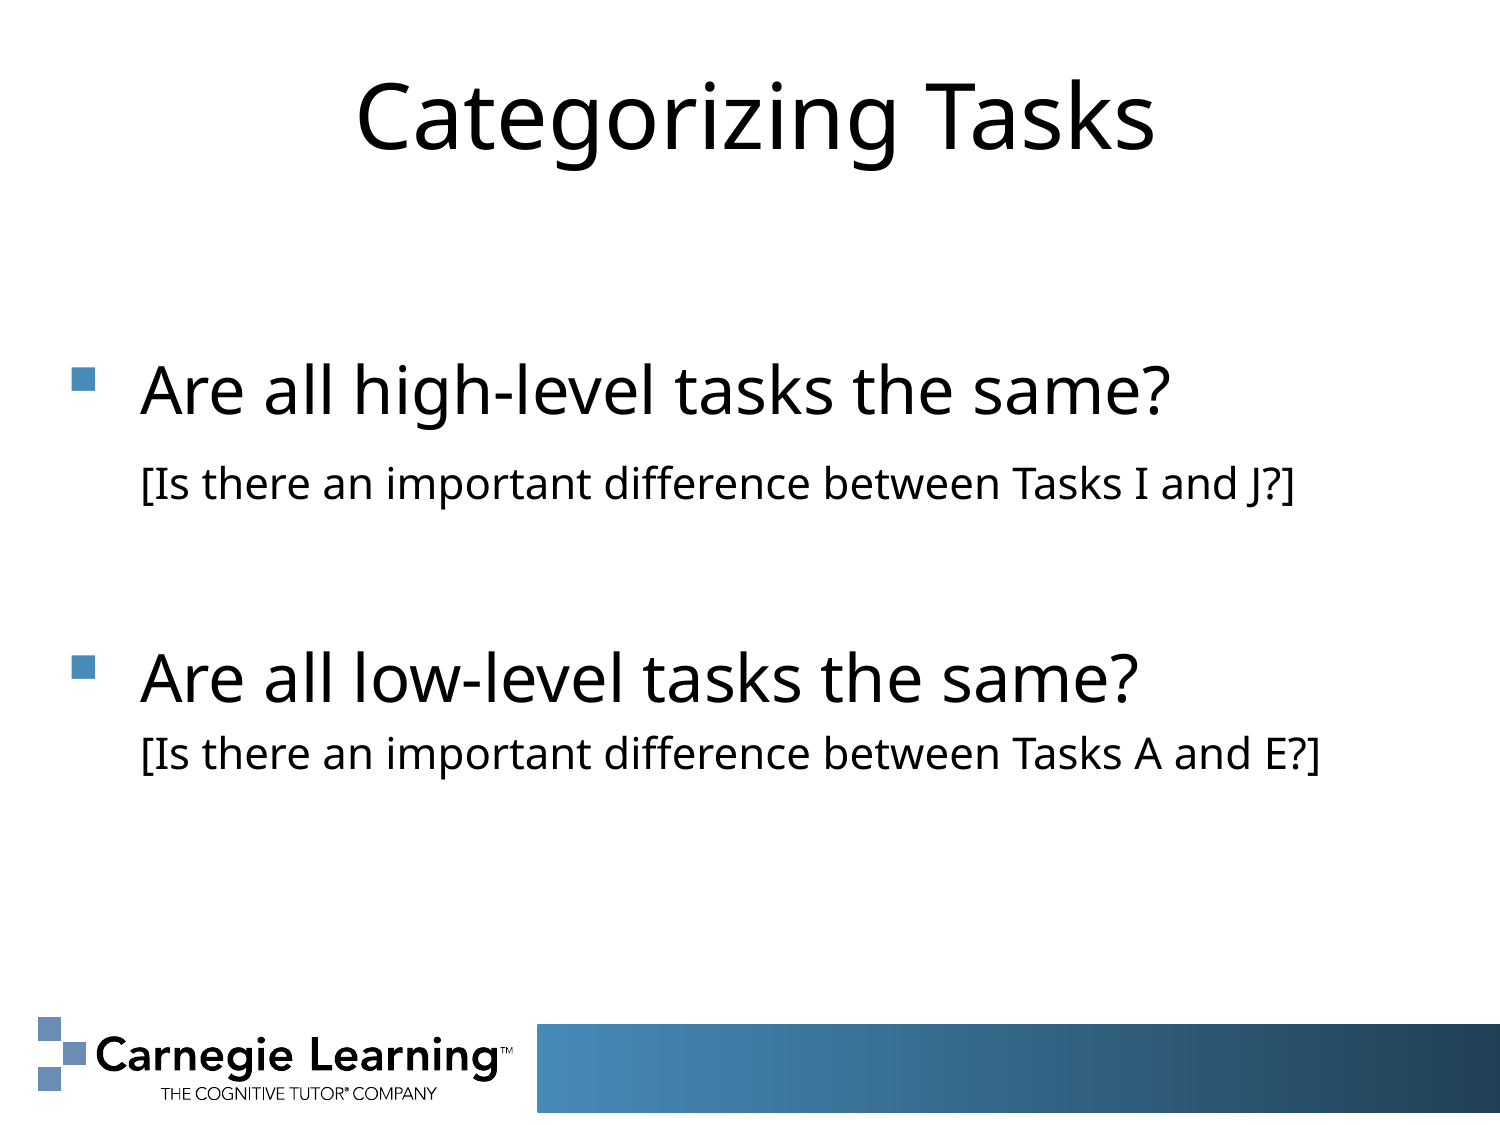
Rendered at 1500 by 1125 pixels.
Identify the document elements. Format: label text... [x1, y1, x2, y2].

list Are all high-level tasks the same? [Is there an important difference between Tasks I and J?] Are all low-level tasks the same? [Is there an important difference between Tasks A and E?] [49, 349, 1442, 888]
title Categorizing Tasks [49, 24, 1463, 201]
